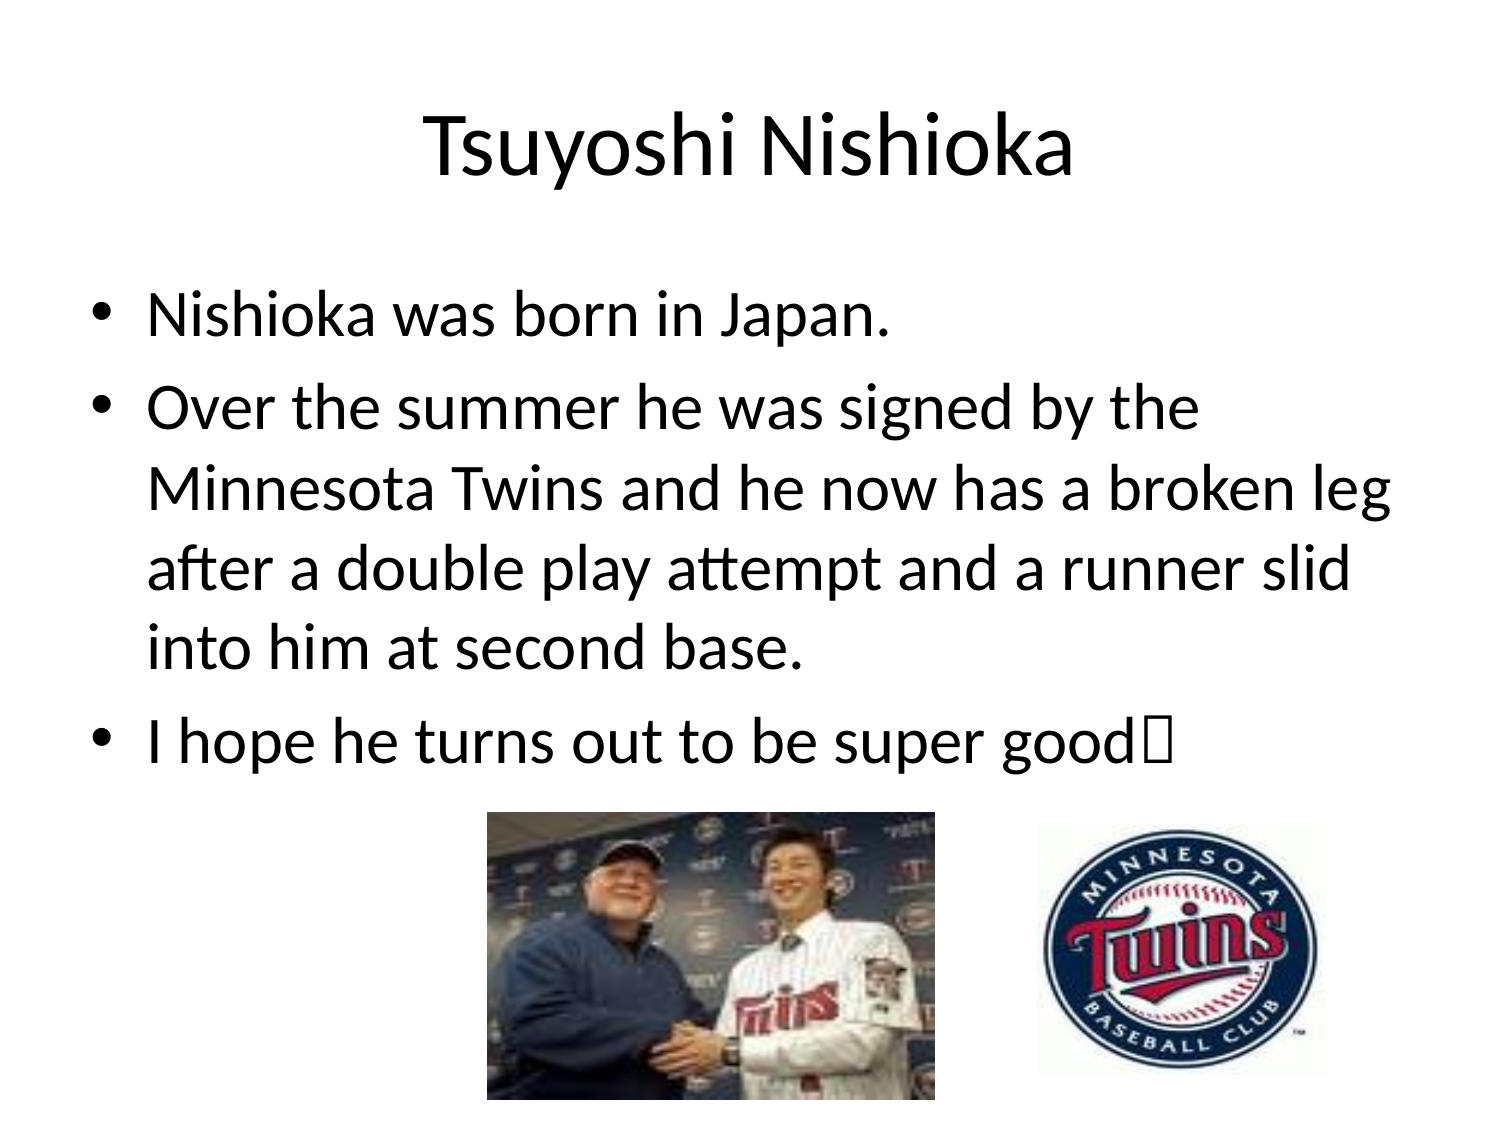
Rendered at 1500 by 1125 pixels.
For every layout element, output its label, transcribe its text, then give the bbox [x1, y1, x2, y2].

picture [487, 812, 935, 1101]
list Nishioka was born in Japan. Over the summer he was signed by the Minnesota Twins and he now has a broken leg after a double play attempt and a runner slid into him at second base. I hope he turns out to be super good [75, 262, 1425, 1005]
title Tsuyoshi Nishioka [75, 45, 1425, 233]
picture [1037, 824, 1326, 1076]
